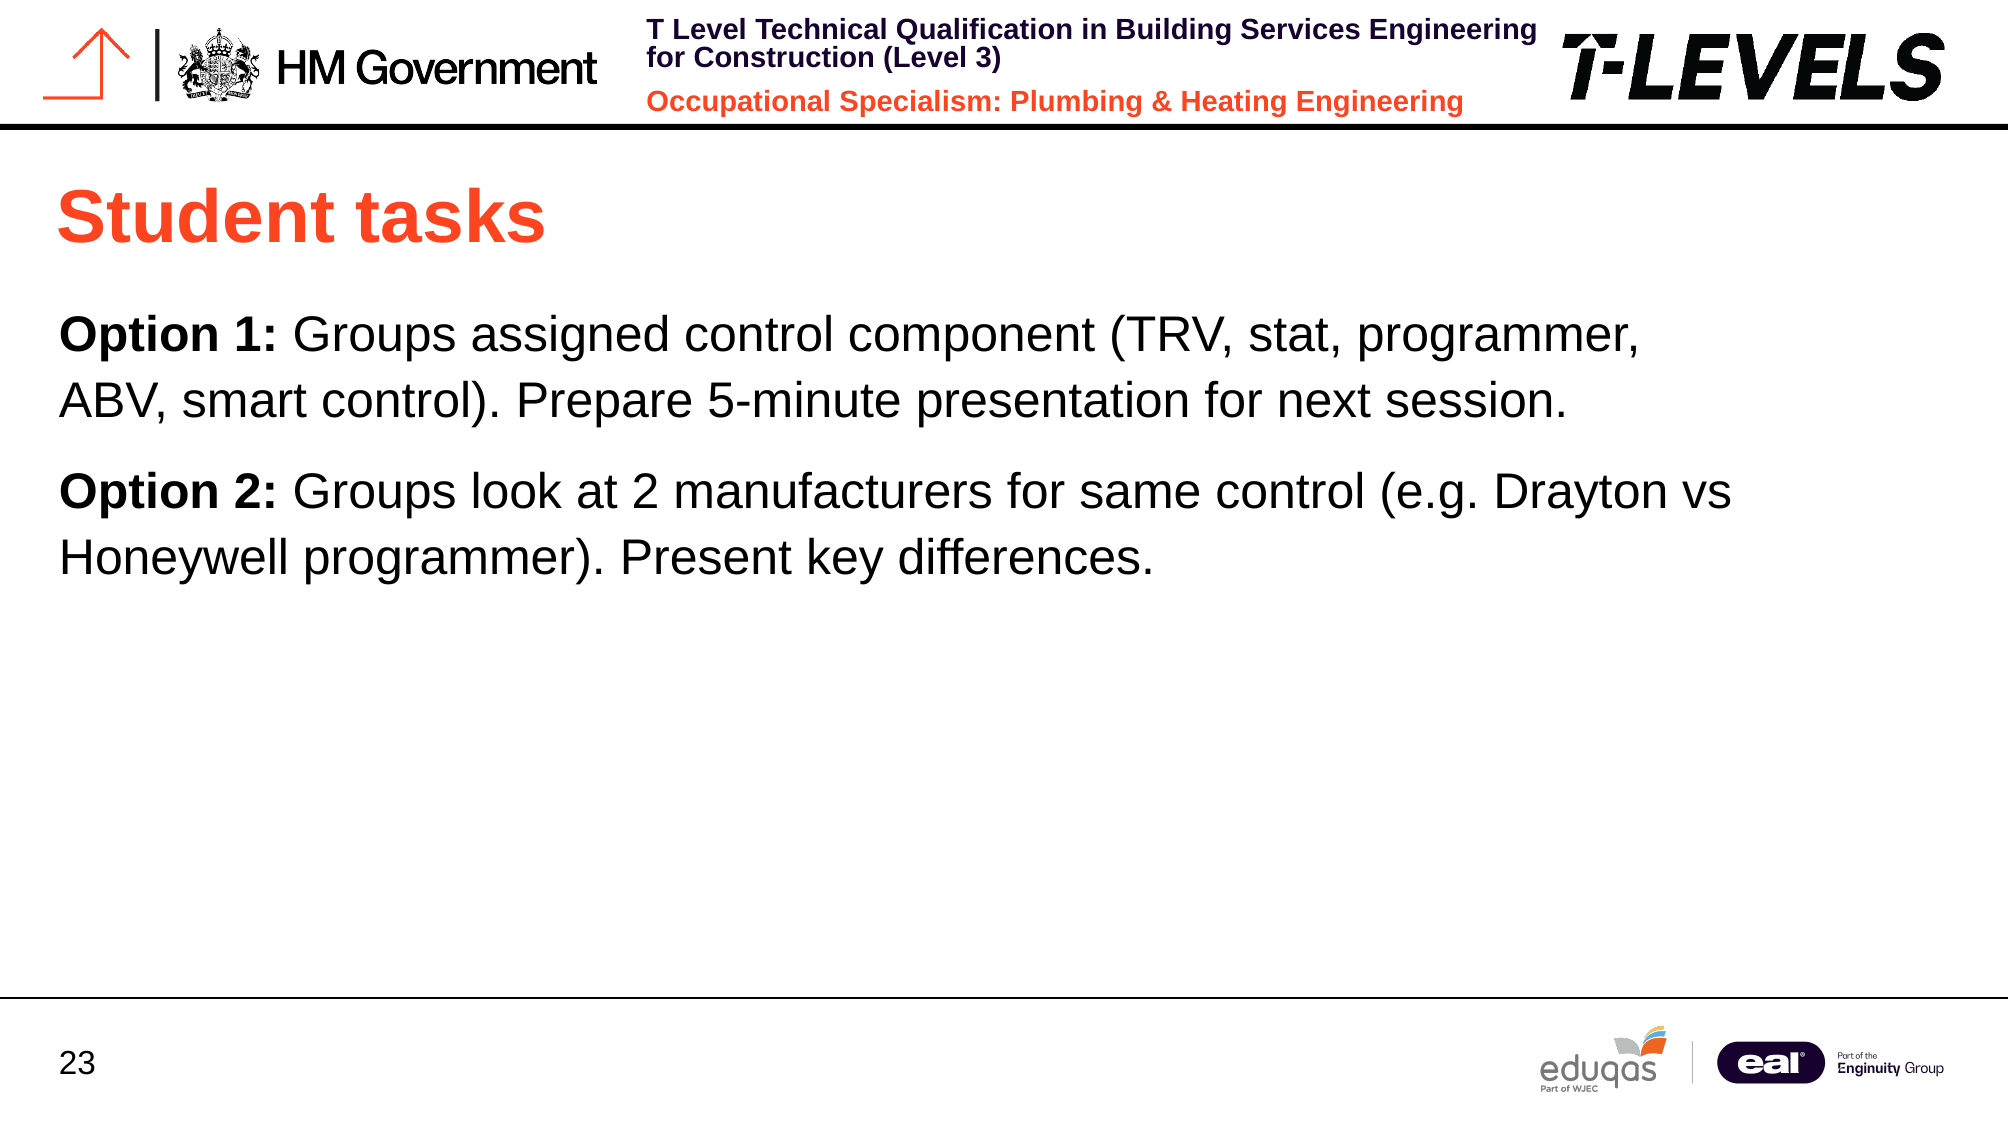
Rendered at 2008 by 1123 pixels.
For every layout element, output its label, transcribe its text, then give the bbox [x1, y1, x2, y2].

picture [1535, 1021, 1949, 1097]
title Student tasks [41, 111, 1949, 314]
picture [38, 27, 136, 100]
list Option 1: Groups assigned control component (TRV, stat, programmer, ABV, smart control). Prepare 5-minute presentation for next session. Option 2: Groups look at 2 manufacturers for same control (e.g. Drayton vs Honeywell programmer). Present key differences. [59, 295, 1762, 975]
picture [155, 28, 597, 102]
picture [1543, 25, 1964, 108]
